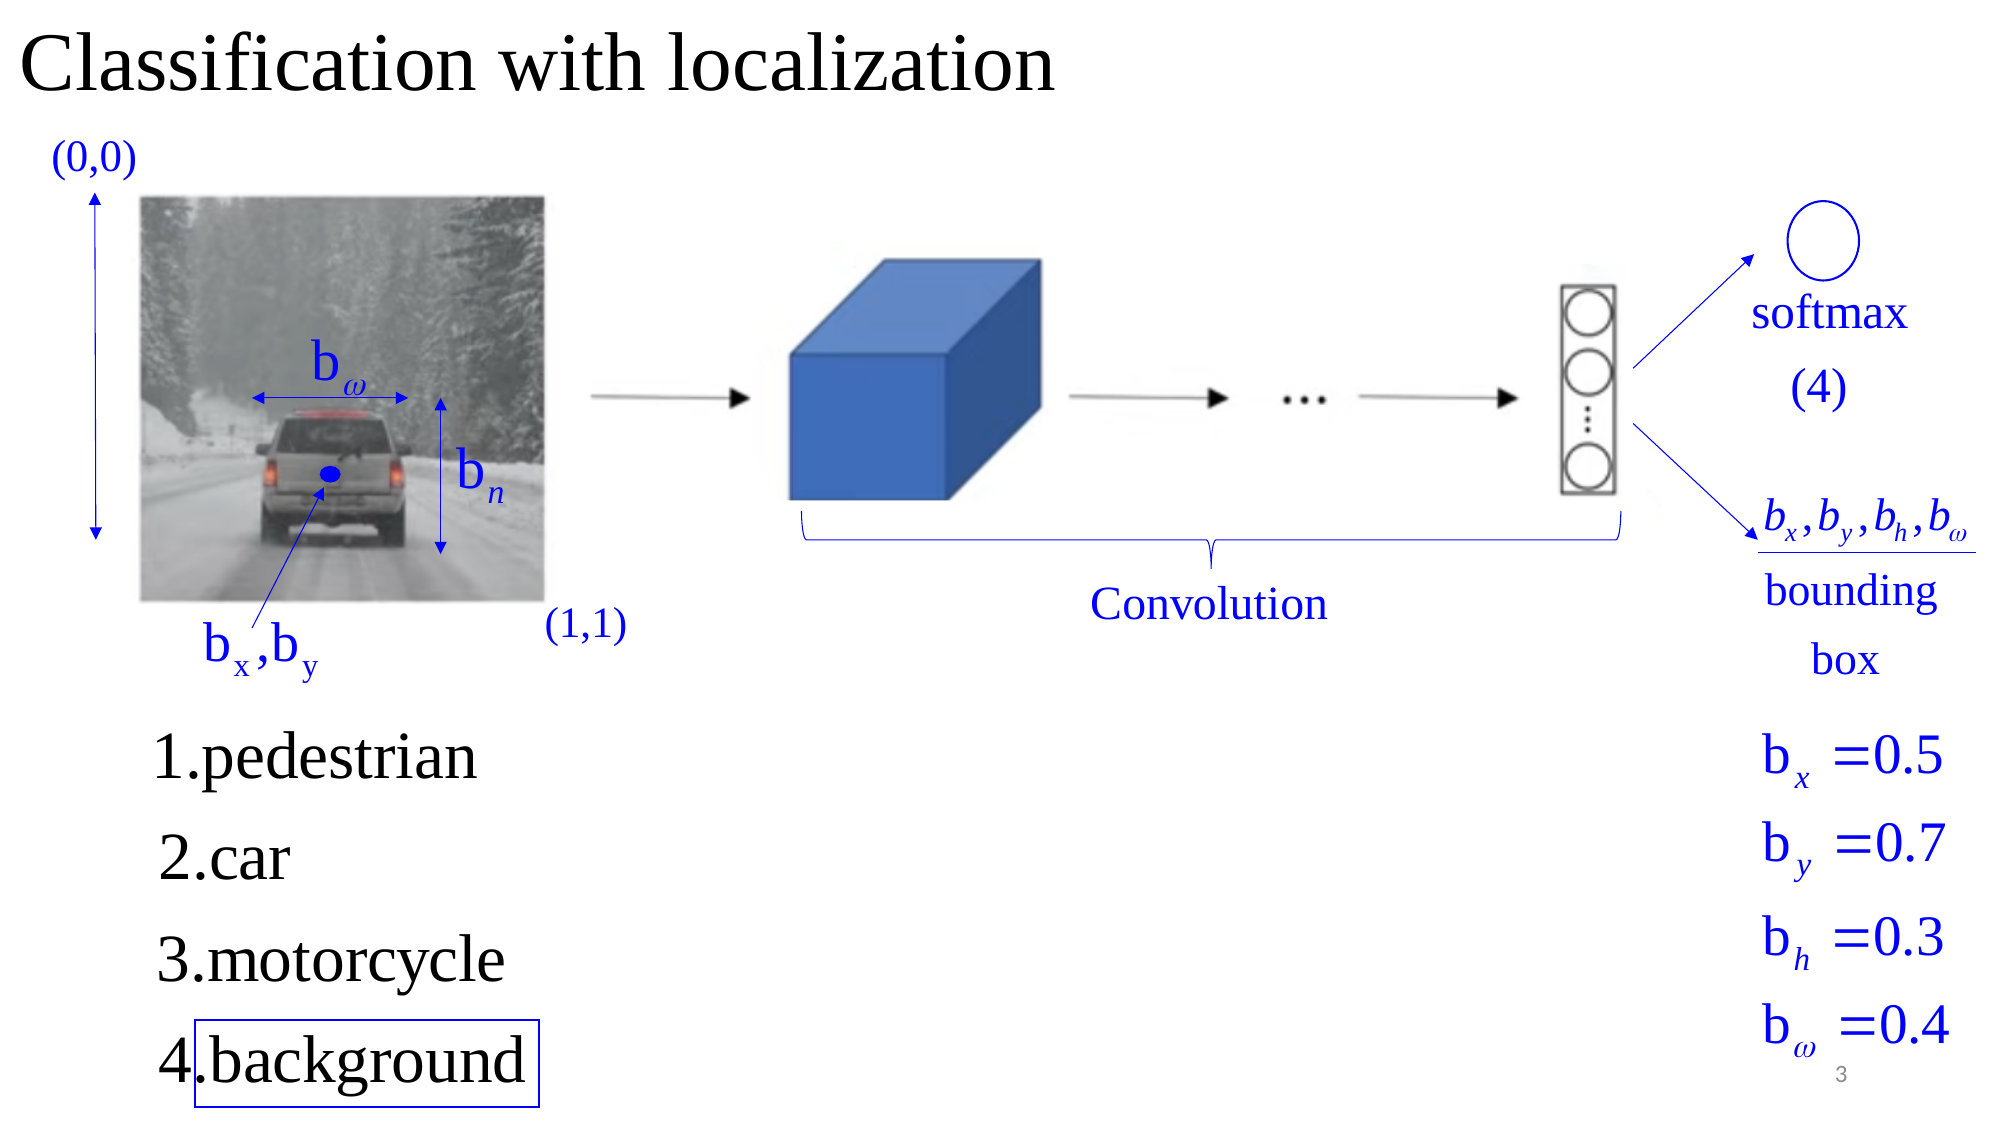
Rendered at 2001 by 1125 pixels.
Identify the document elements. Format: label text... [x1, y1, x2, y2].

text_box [1754, 717, 1960, 1071]
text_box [1083, 575, 1339, 632]
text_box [302, 322, 377, 411]
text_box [252, 487, 324, 605]
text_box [45, 130, 147, 191]
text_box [194, 605, 331, 695]
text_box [148, 717, 543, 1112]
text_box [1745, 284, 1918, 424]
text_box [1633, 254, 1755, 369]
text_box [1757, 553, 1976, 686]
picture [129, 192, 1667, 604]
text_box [1757, 487, 1976, 552]
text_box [538, 597, 637, 656]
slide_number 3 [1412, 1042, 1863, 1103]
text_box [1786, 200, 1861, 282]
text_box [447, 430, 516, 519]
text_box Classification with localization [4, 0, 1073, 115]
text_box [1633, 423, 1758, 540]
